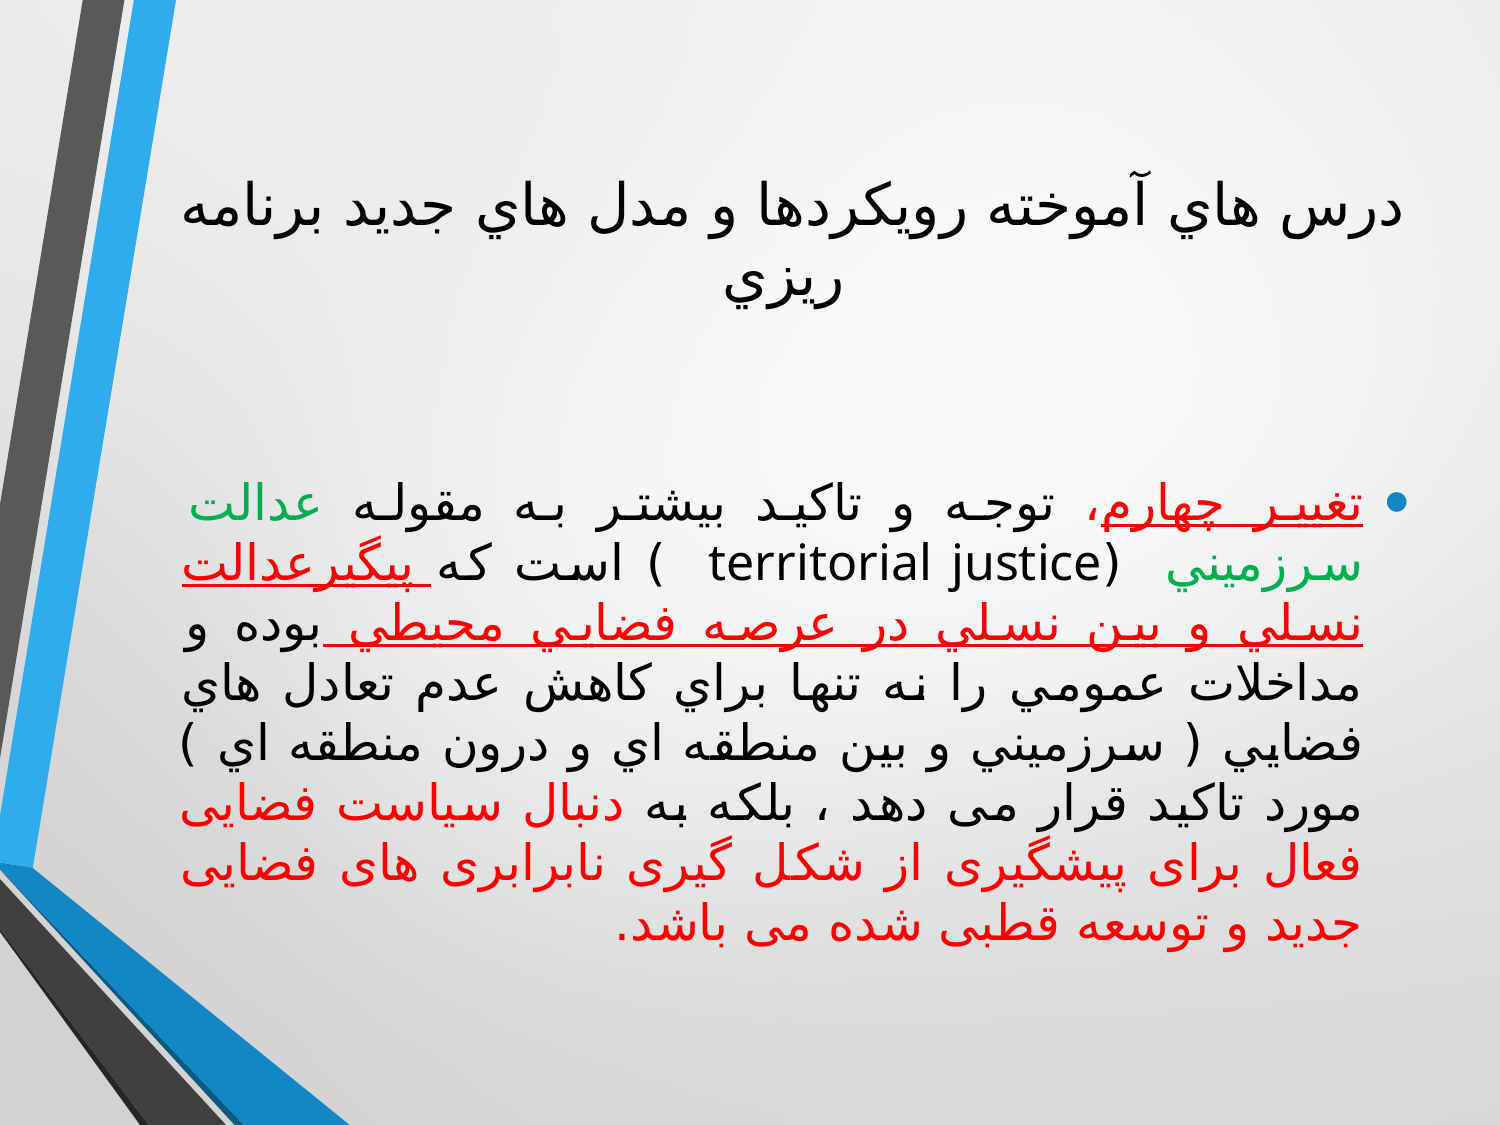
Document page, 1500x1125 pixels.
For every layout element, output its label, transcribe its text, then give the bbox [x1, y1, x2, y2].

list تغيير چهارم، توجه و تاكيد بيشتر به مقوله عدالت سرزميني (territorial justice ) است كه پيگيرعدالت نسلي و بين نسلي در عرصه فضايي محيطي بوده و مداخلات عمومي را نه تنها براي كاهش عدم تعادل هاي فضايي ( سرزميني و بين منطقه اي و درون منطقه اي ) مورد تاکید قرار می دهد ، بلکه به دنبال سیاست فضایی فعال برای پیشگیری از شکل گیری نابرابری های فضایی جدید و توسعه قطبی شده می باشد. [161, 437, 1425, 985]
title درس هاي آموخته رويكردها و مدل هاي جديد برنامه ريزي [161, 75, 1425, 400]
